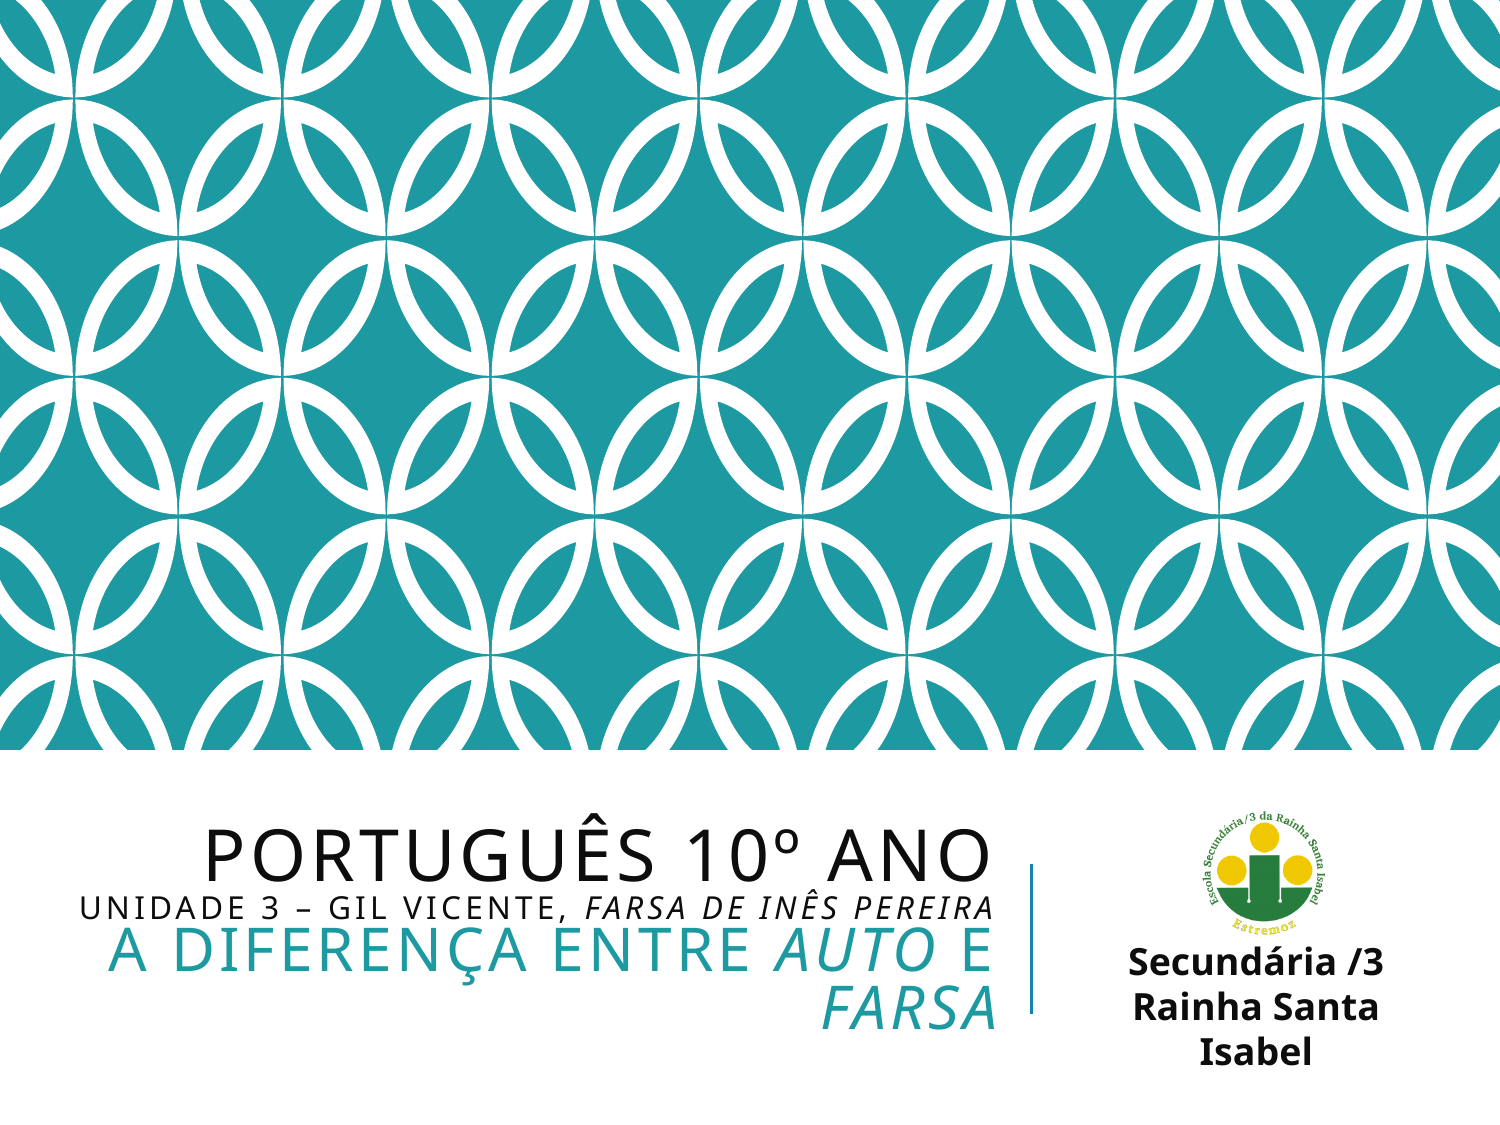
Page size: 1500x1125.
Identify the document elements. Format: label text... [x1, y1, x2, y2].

picture [1198, 808, 1329, 939]
list Escola Secundária /3 Rainha Santa Isabel [1059, 813, 1454, 1054]
title Português 10º ano Unidade 3 – Gil Vicente, farsa de Inês Pereira A diferença entre Auto e Farsa [56, 813, 1013, 1054]
